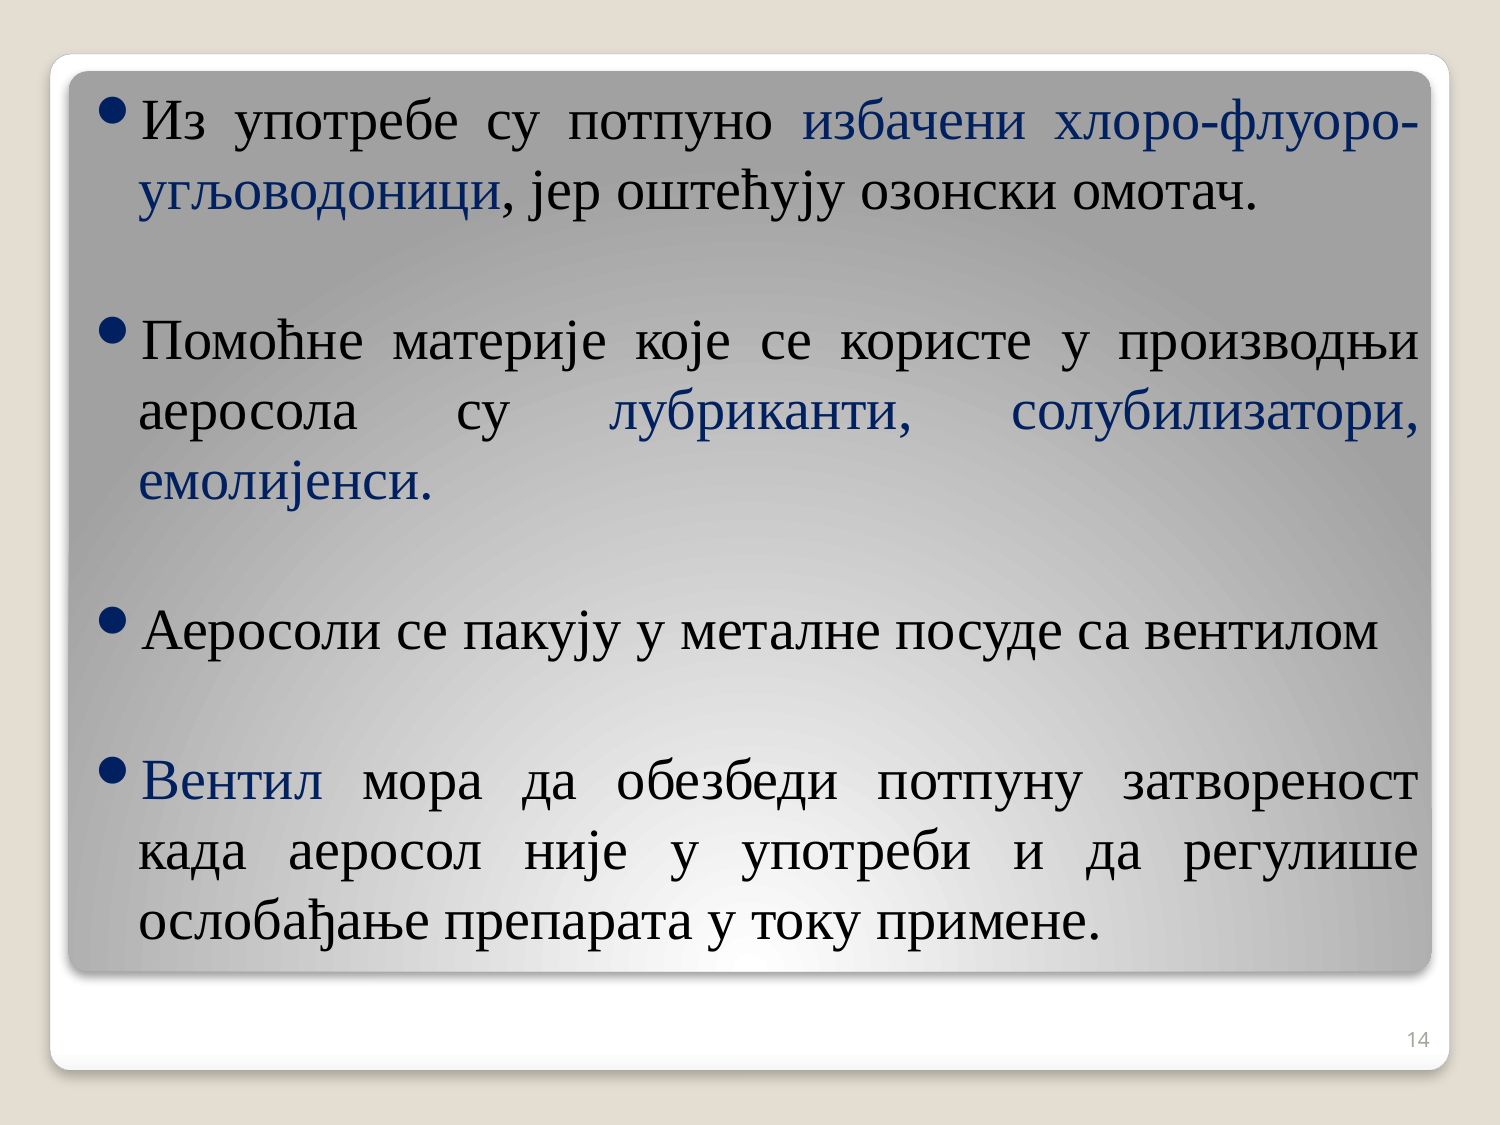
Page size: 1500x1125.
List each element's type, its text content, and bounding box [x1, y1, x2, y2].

slide_number 14 [1369, 1002, 1445, 1063]
list Из употребе су потпуно избачени хлоро-флуоро-угљоводоници, јер оштећују озонски омотач. Помоћне материје које се користе у производњи аеросола су лубриканти, солубилизатори, емолијенси. Аеросоли се пакују у металне посуде са вентилом Вентил мора да обезбеди потпуну затвореност када аеросол није у употреби и да регулише ослобађање препарата у току примене. [64, 66, 1436, 1059]
